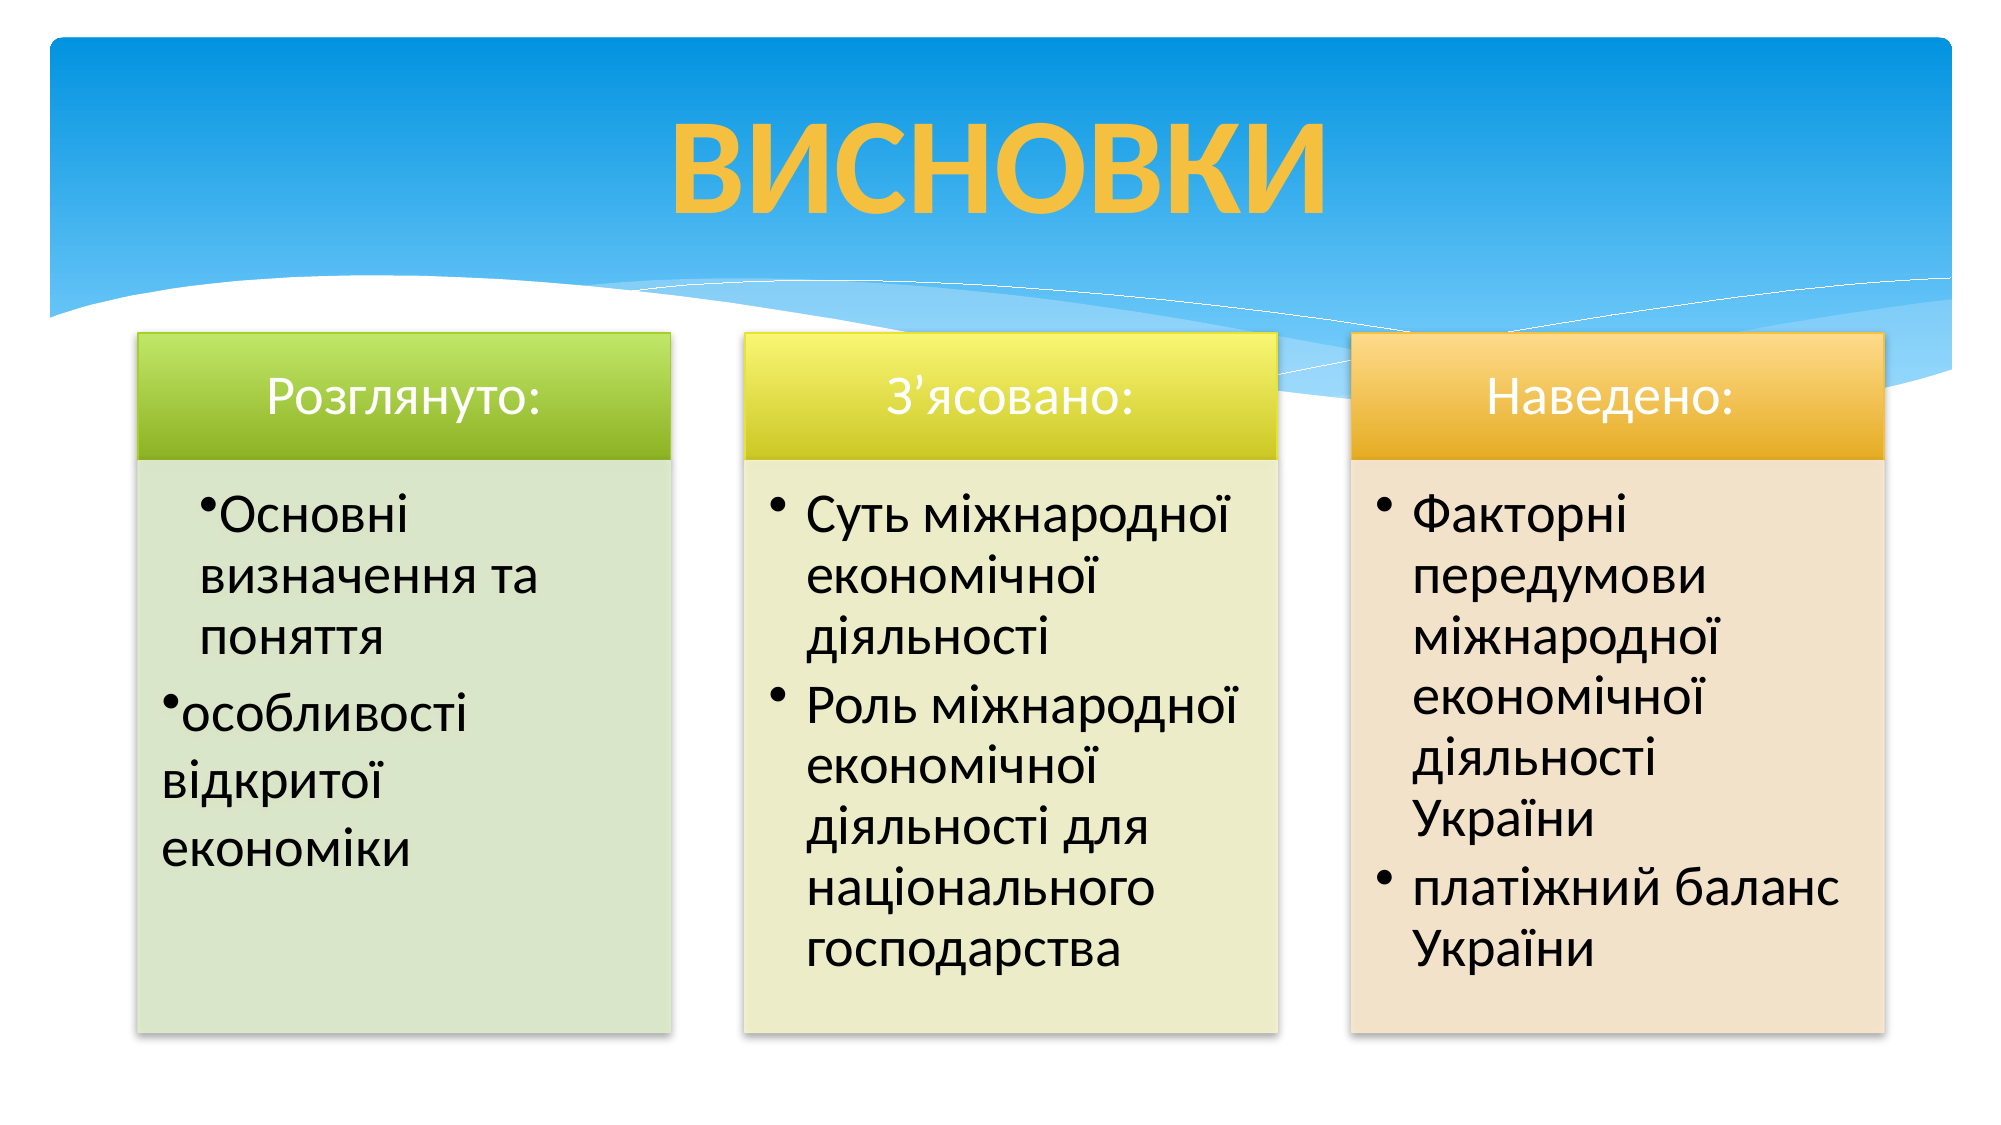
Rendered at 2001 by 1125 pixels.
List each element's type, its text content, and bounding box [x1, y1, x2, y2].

title ВИСНОВКИ [99, 55, 1900, 261]
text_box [137, 276, 1885, 1089]
